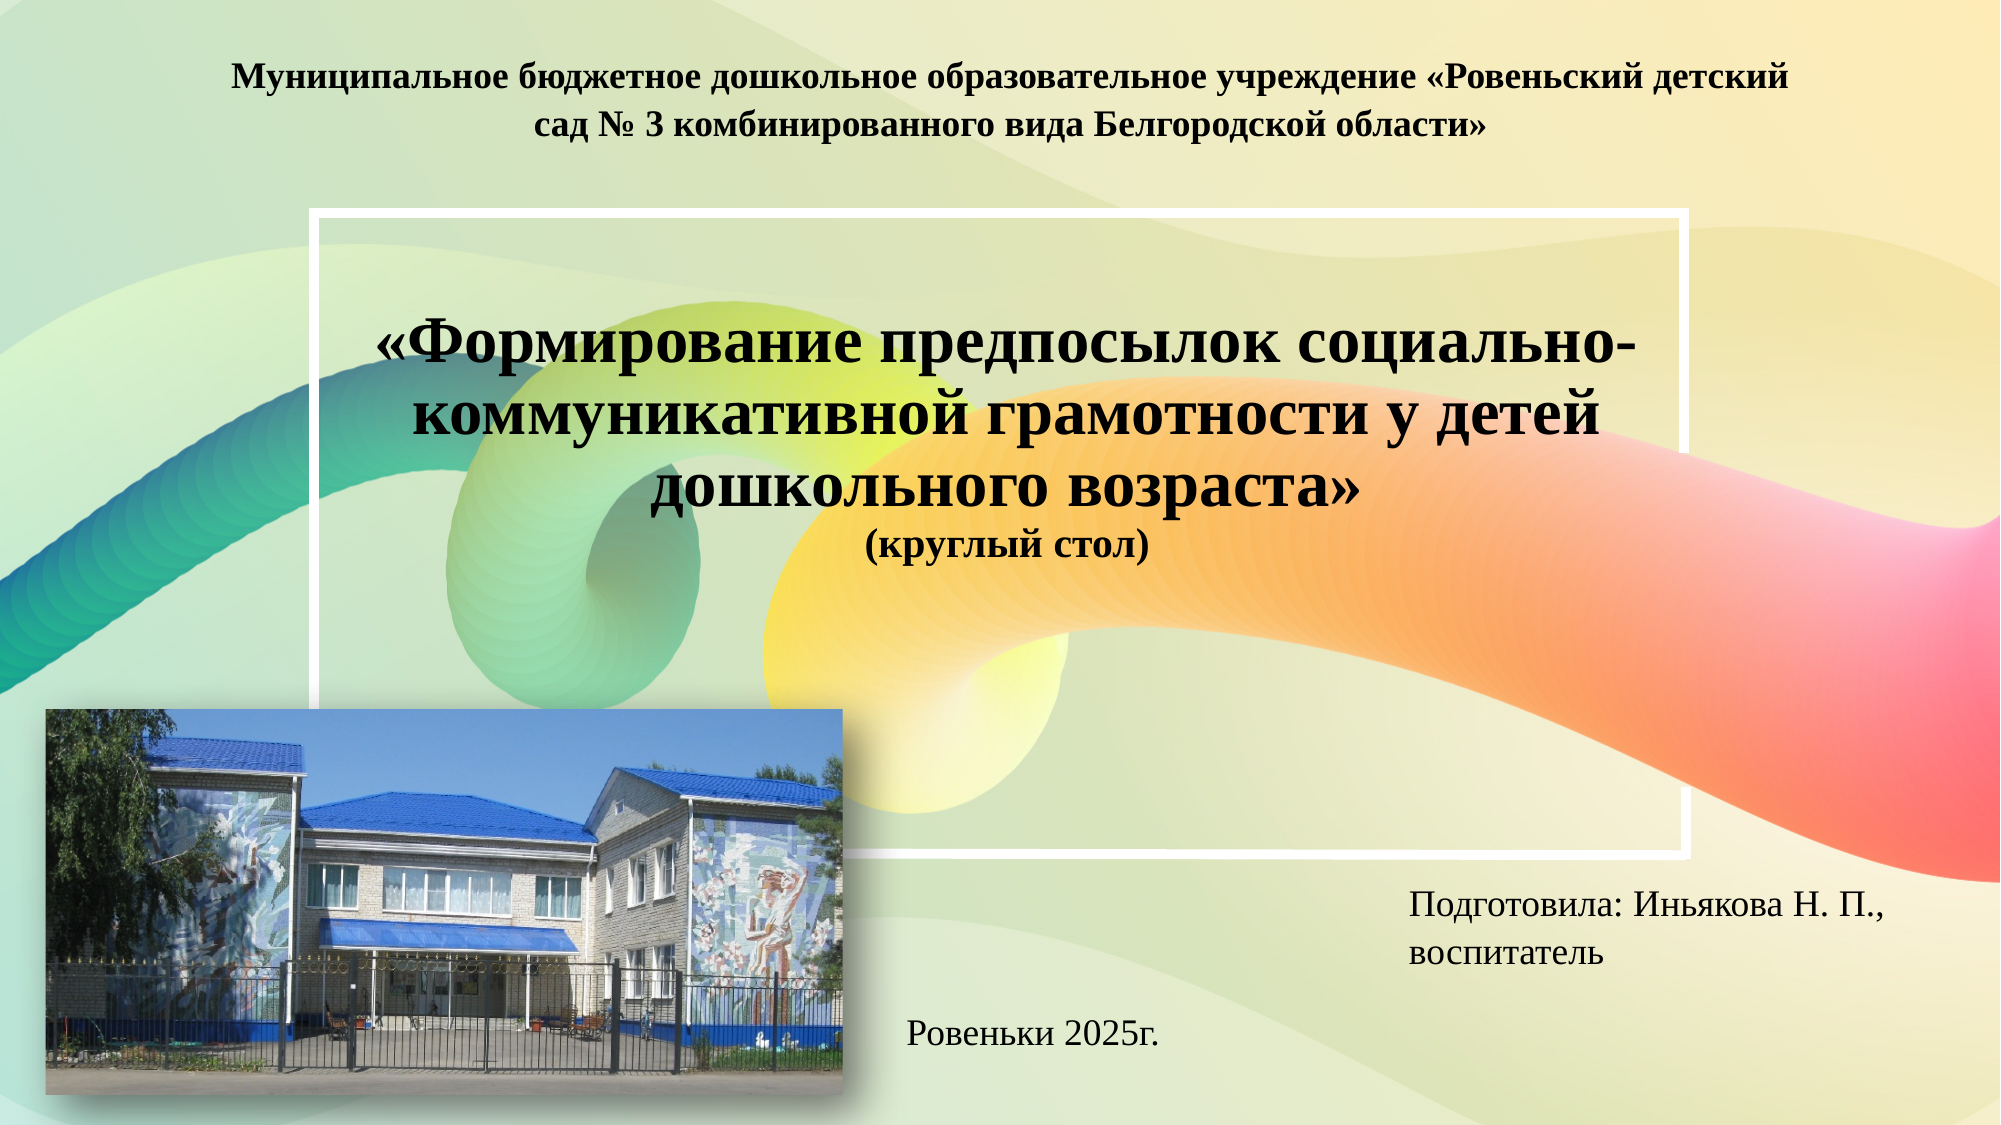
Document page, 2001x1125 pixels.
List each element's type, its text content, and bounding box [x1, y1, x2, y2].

text_box Ровеньки 2025г. [893, 997, 1175, 1061]
title «Формирование предпосылок социально-коммуникативной грамотности у детей дошкольного возраста» (круглый стол) [295, 248, 1719, 624]
text_box Муниципальное бюджетное дошкольное образовательное учреждение «Ровеньский детский сад № 3 комбинированного вида Белгородской области» [195, 40, 1827, 152]
picture [0, 0, 2000, 1125]
text_box Подготовила: Иньякова Н. П., воспитатель [893, 868, 2000, 1028]
